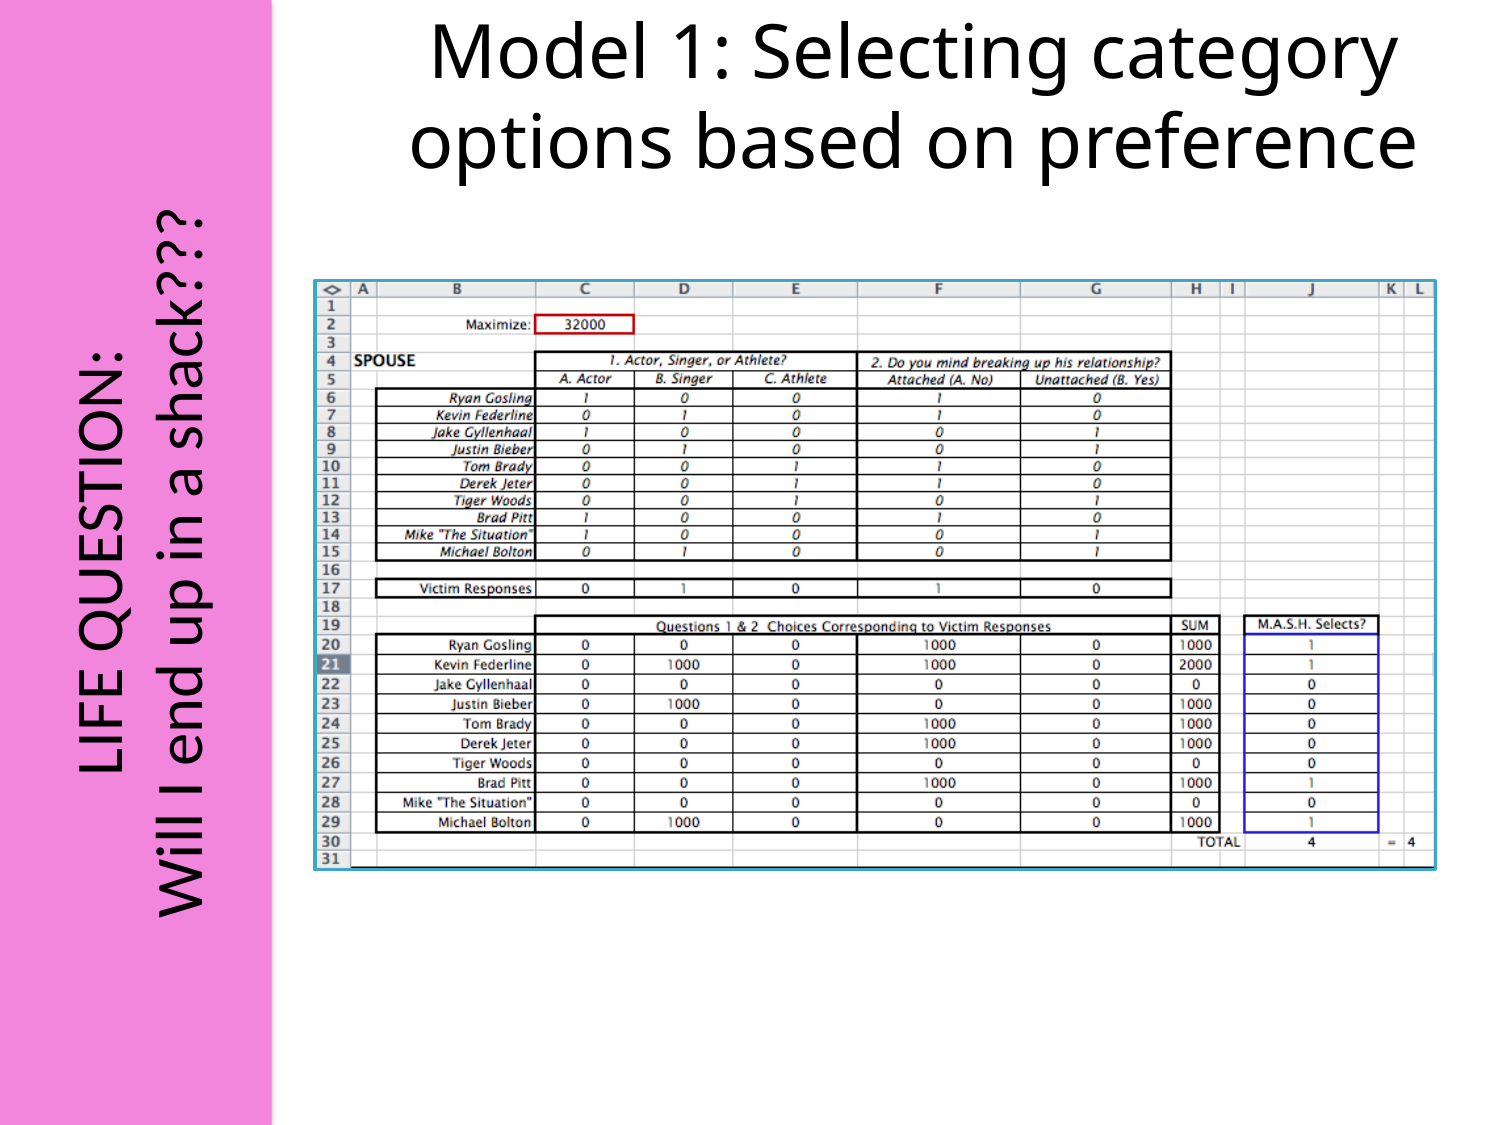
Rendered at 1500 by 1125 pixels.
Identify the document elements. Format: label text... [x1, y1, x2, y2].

text_box Model 1: Selecting category options based on preference [301, 0, 1500, 188]
picture [316, 281, 1435, 869]
text_box LIFE QUESTION: Will I end up in a shack??? [0, 0, 272, 1125]
